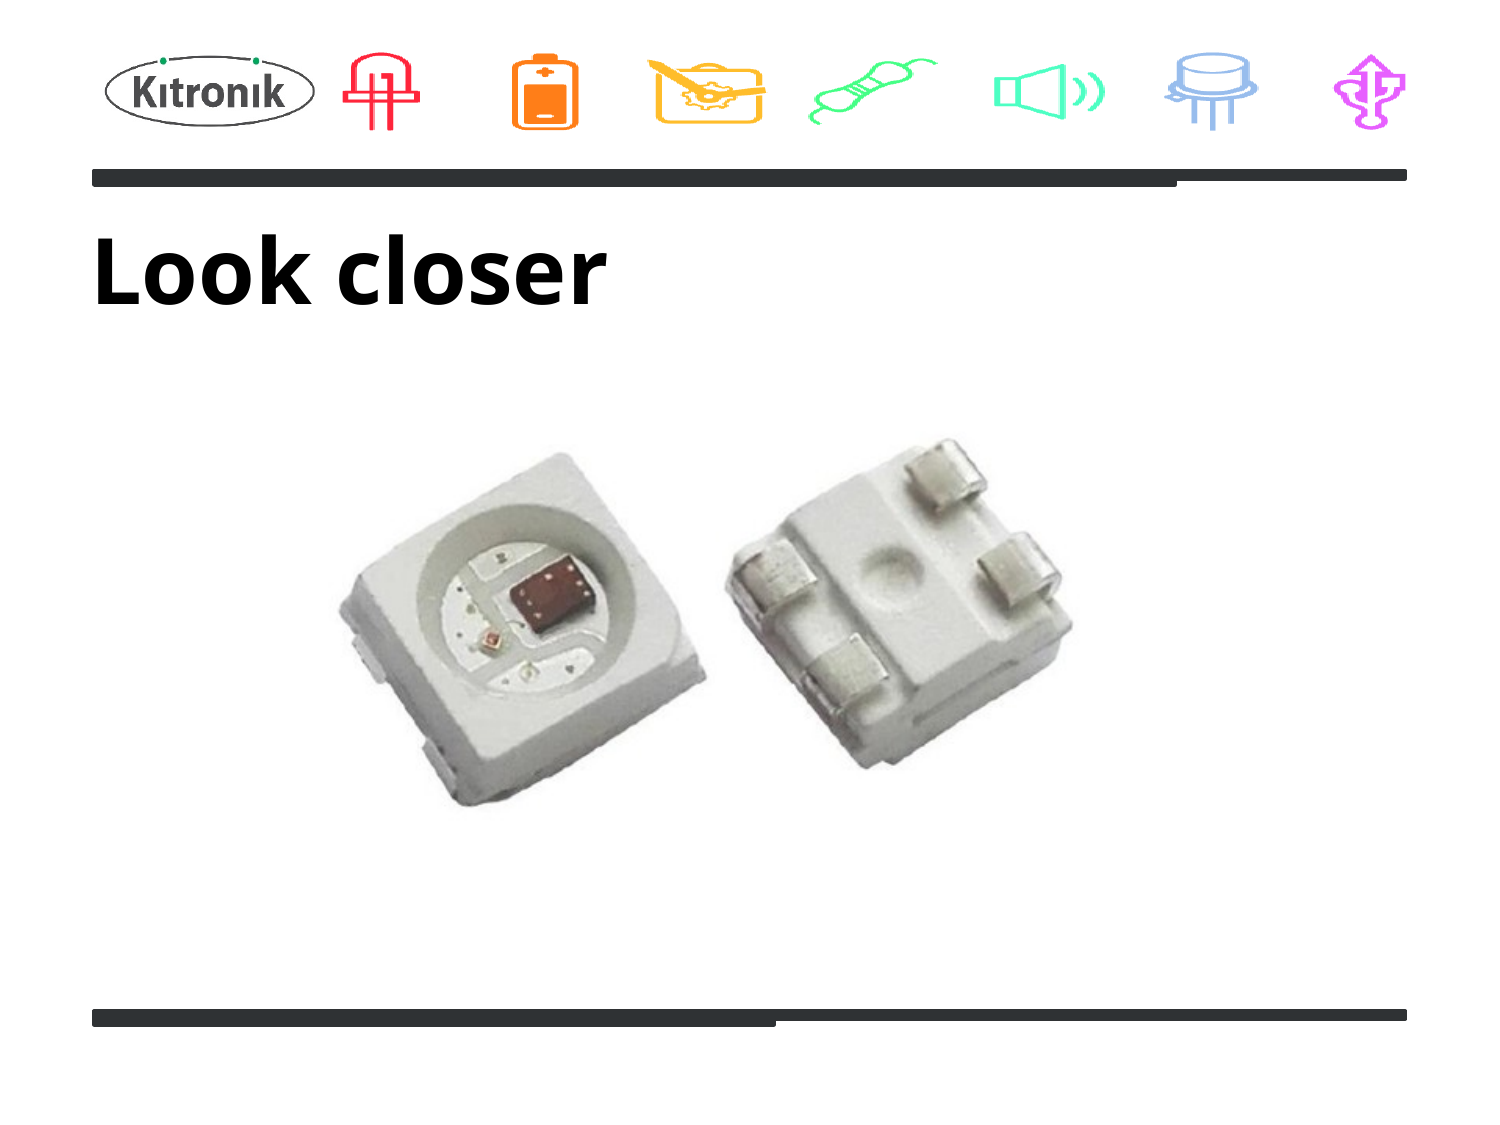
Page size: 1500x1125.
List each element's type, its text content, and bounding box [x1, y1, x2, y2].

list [191, 382, 1309, 885]
title Look closer [75, 174, 1425, 362]
picture [94, 44, 325, 138]
picture [342, 52, 1406, 131]
text_box [92, 1021, 776, 1027]
text_box [92, 181, 1177, 187]
text_box [92, 1009, 1407, 1021]
text_box [92, 169, 1407, 181]
